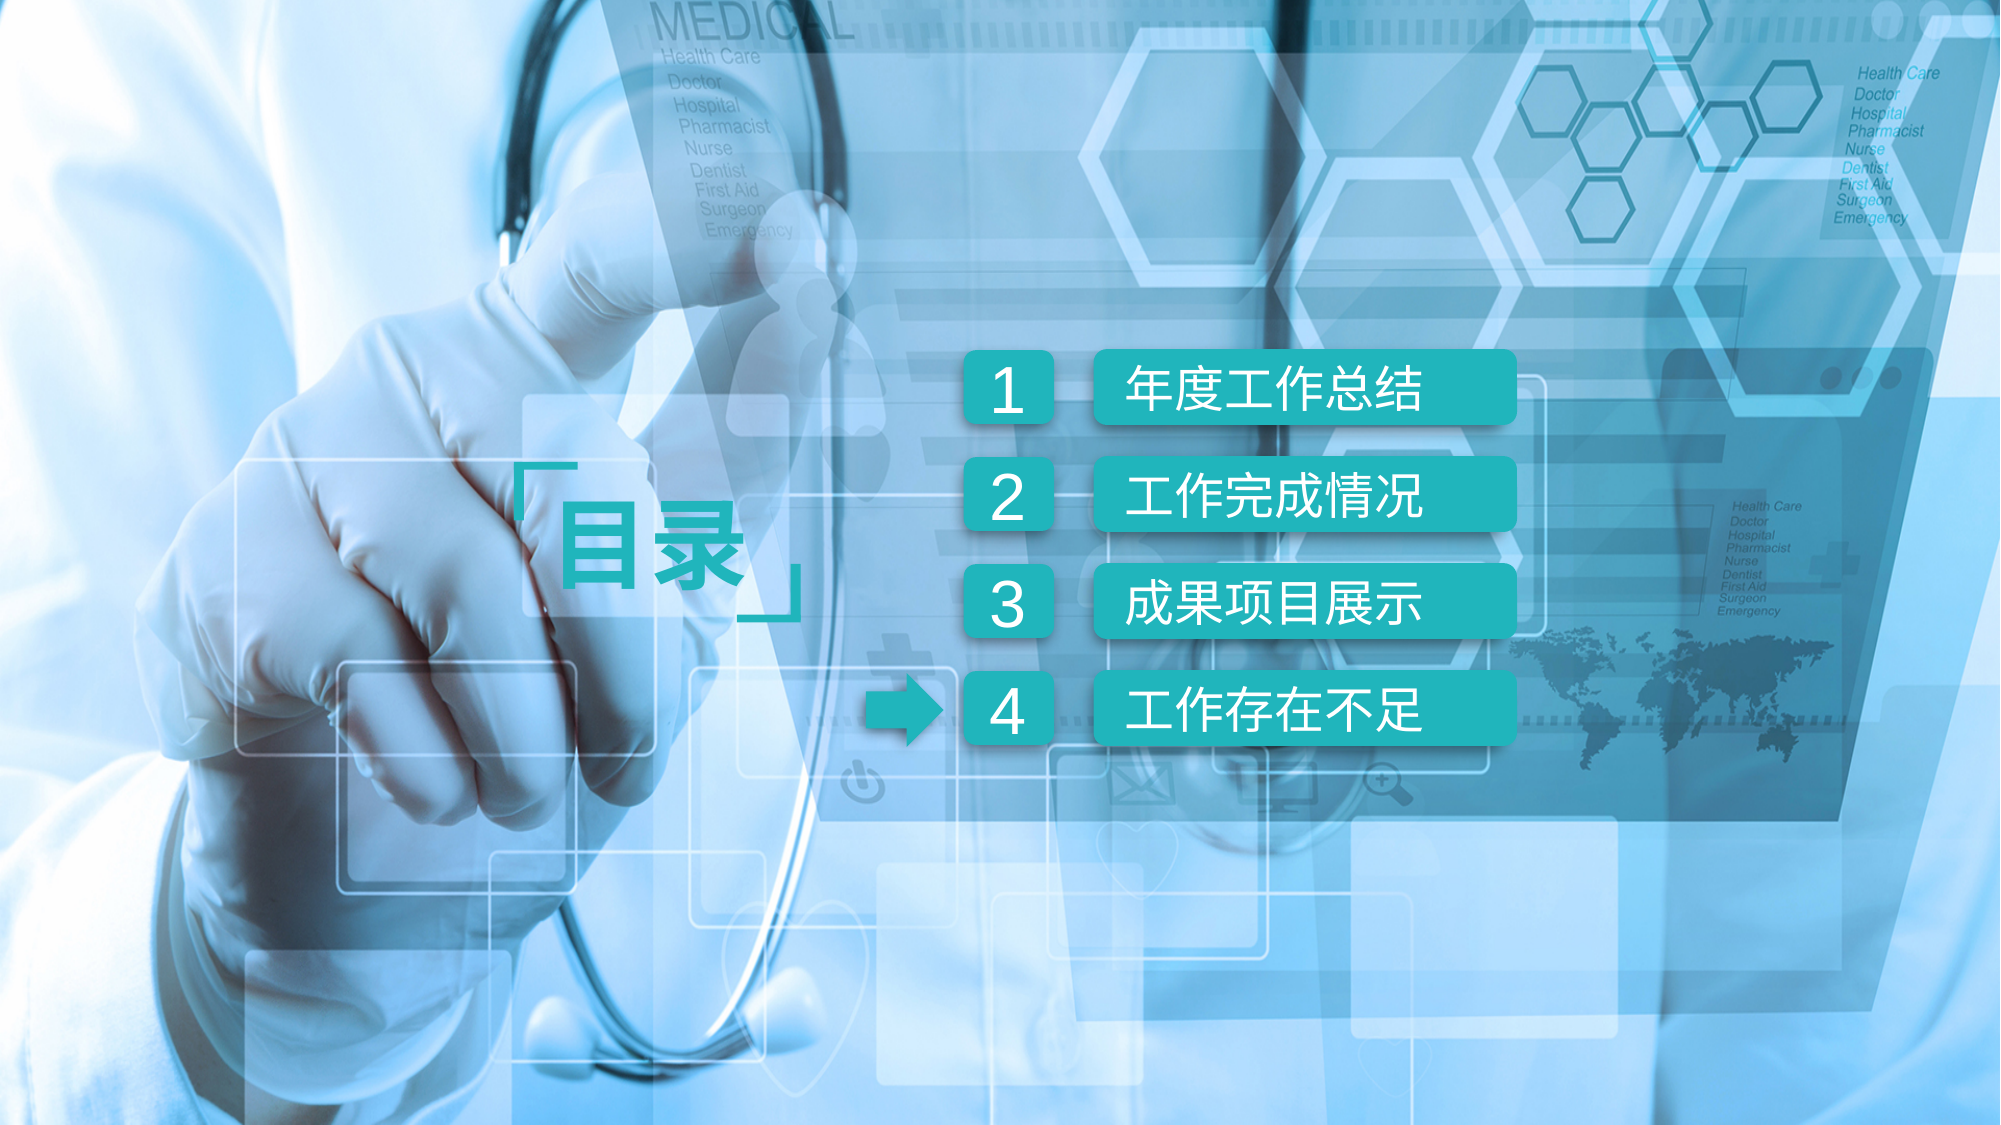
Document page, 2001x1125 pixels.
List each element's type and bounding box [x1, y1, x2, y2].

text_box [1094, 671, 1516, 747]
text_box [1094, 564, 1516, 640]
text_box [963, 553, 1055, 649]
text_box [736, 563, 801, 623]
text_box [963, 339, 1055, 435]
picture [0, 0, 2000, 1125]
text_box [1094, 350, 1516, 426]
text_box [963, 660, 1055, 756]
text_box [1094, 457, 1516, 533]
text_box [513, 461, 578, 521]
text_box [963, 446, 1055, 542]
